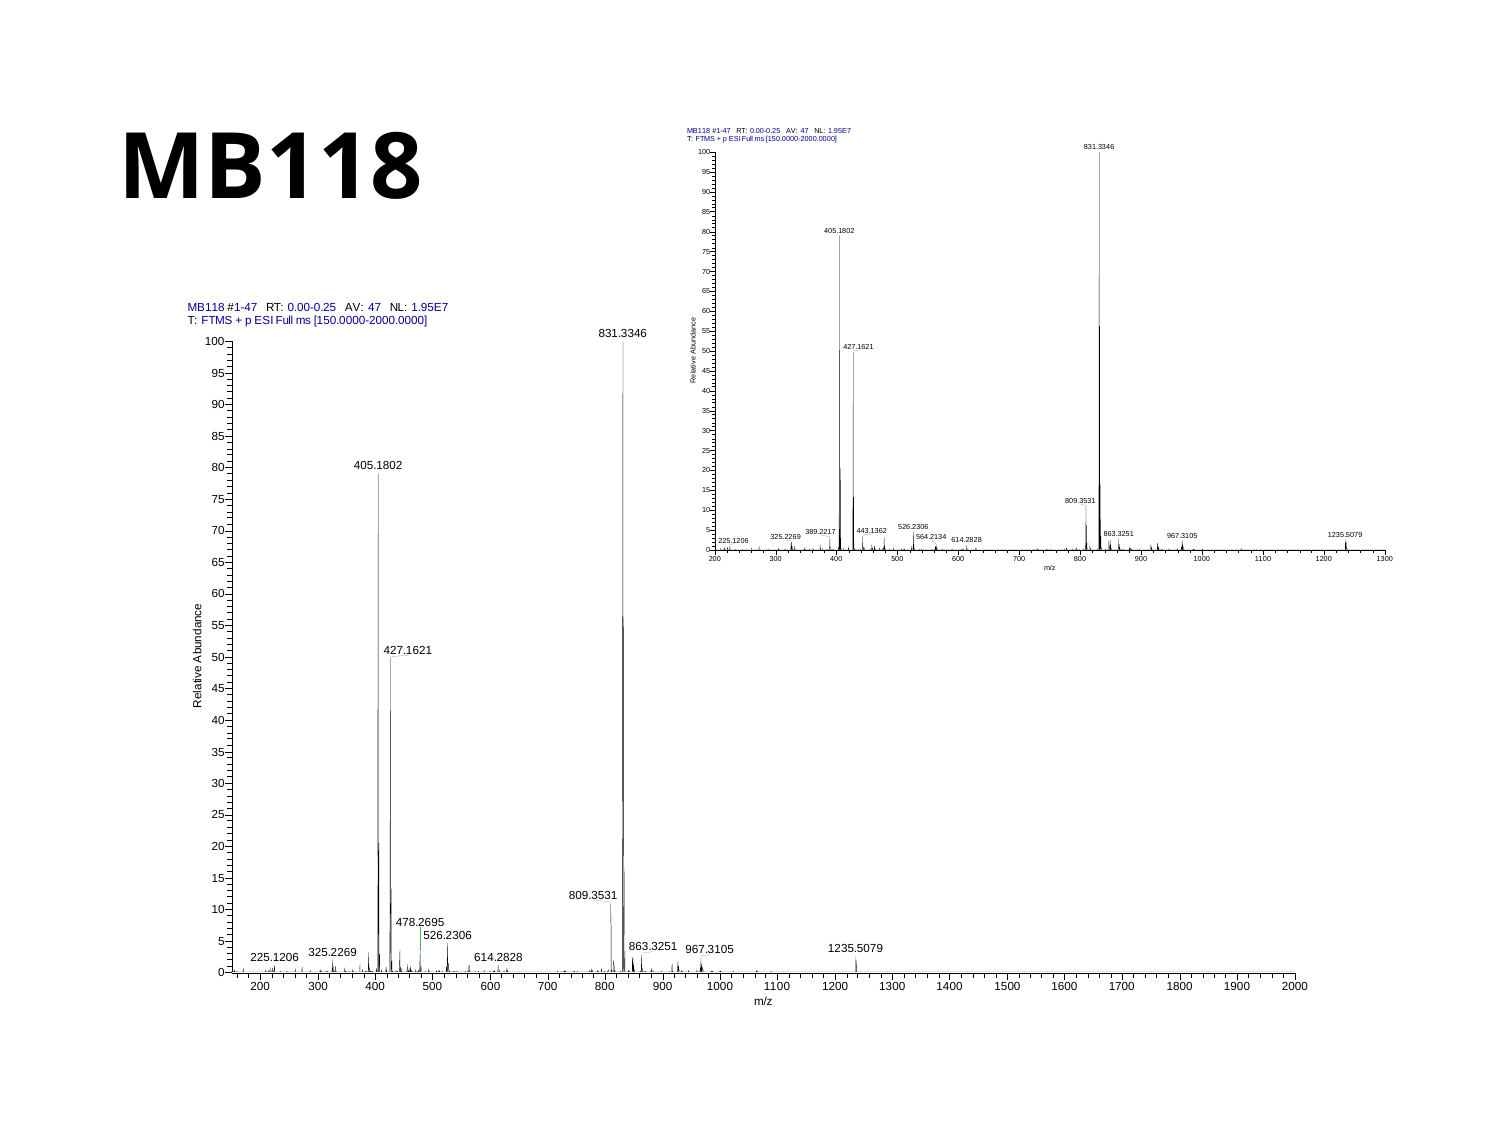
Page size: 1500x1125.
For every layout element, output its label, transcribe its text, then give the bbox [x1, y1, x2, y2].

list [186, 299, 1314, 1014]
picture [686, 125, 1397, 576]
title MB118 [103, 59, 1397, 278]
